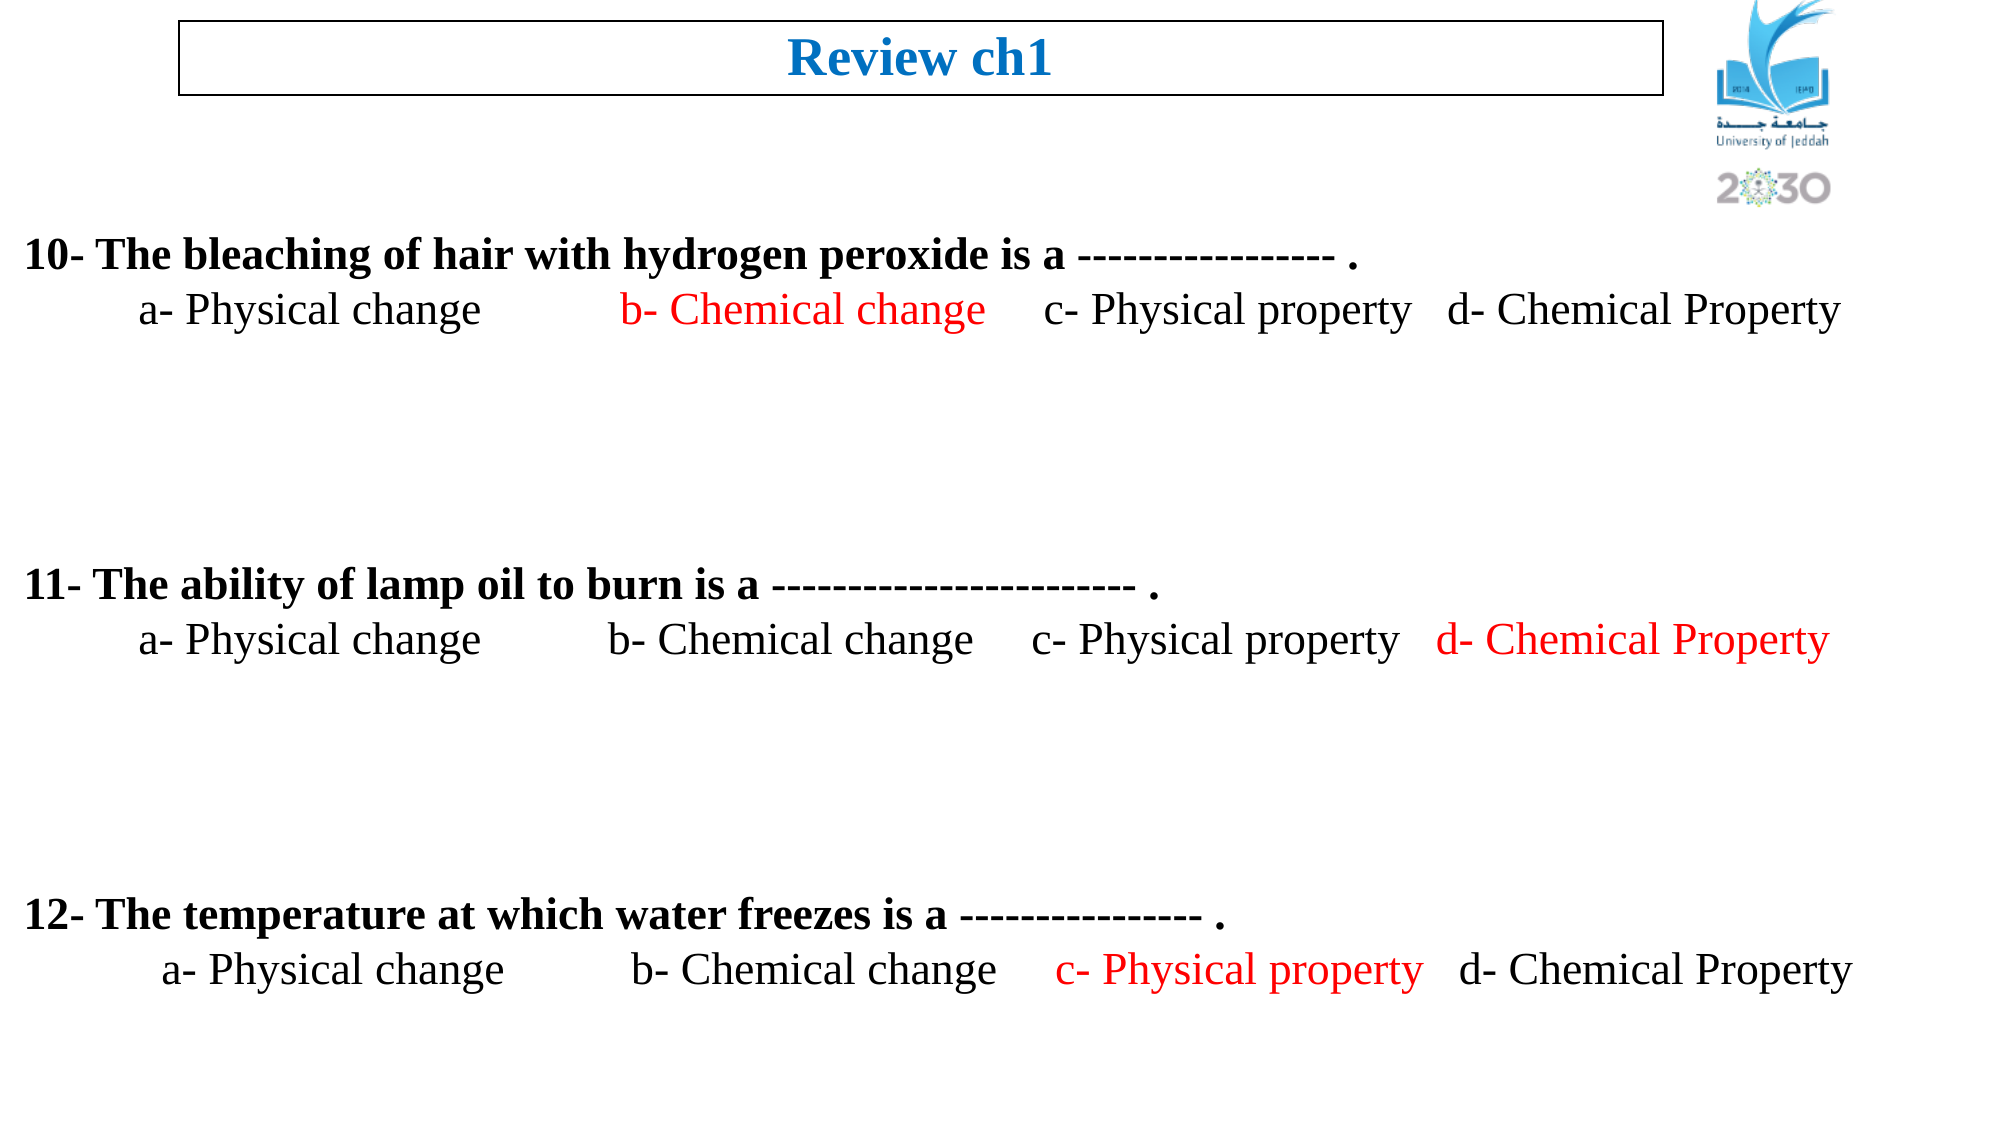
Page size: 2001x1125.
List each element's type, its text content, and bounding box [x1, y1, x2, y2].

text_box Review ch1 [178, 20, 1664, 96]
text_box 10- The bleaching of hair with hydrogen peroxide is a ----------------- . a- Physical change b- Chemical change c- Physical property d- Chemical Property 11- The ability of lamp oil to burn is a ------------------------ . a- Physical change b- Chemical change c- Physical property d- Chemical Property 12- The temperature at which water freezes is a ---------------- . a- Physical change b- Chemical change c- Physical property d- Chemical Property [8, 216, 1869, 1002]
picture [1697, 0, 1851, 213]
